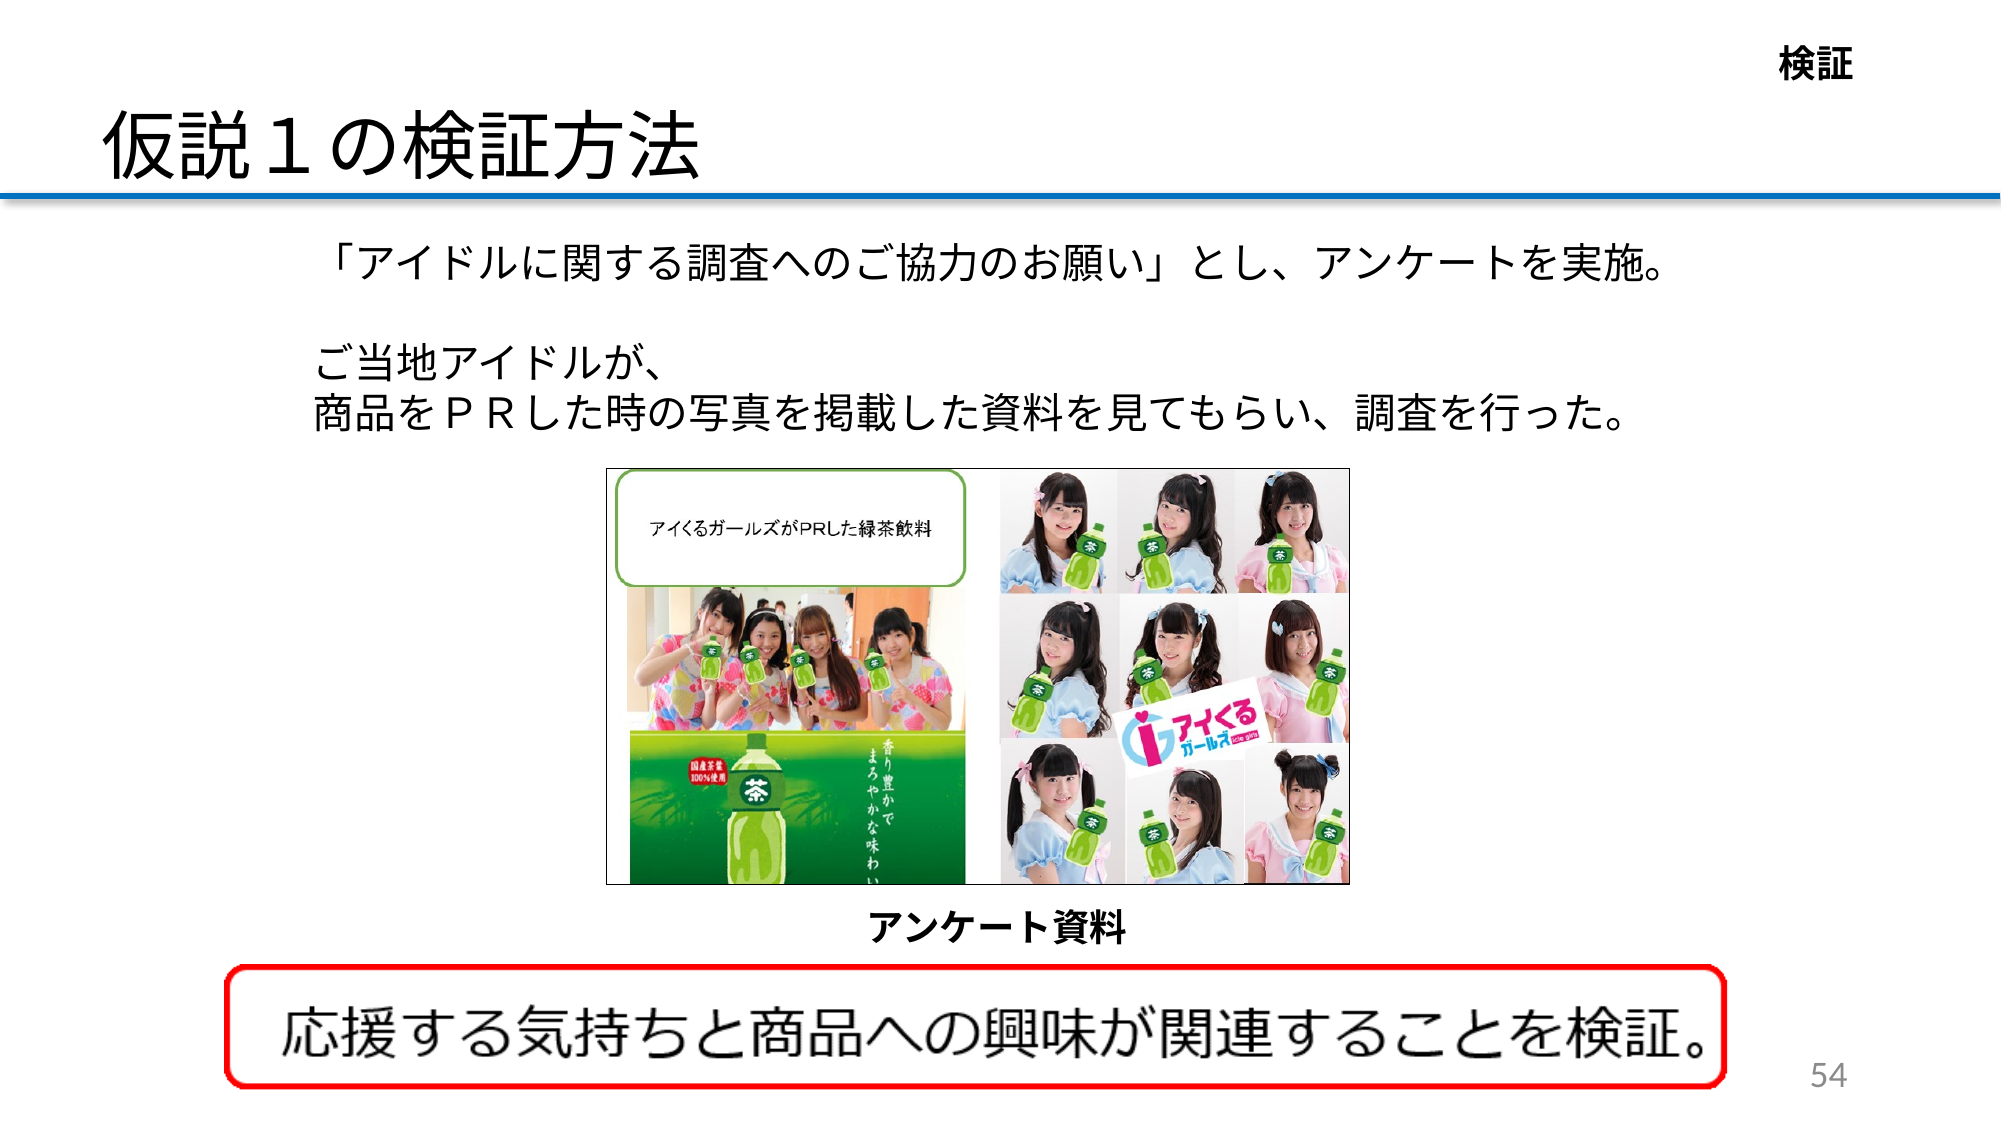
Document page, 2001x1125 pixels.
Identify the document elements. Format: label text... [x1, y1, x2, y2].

text_box 「アイドルに関する調査へのご協力のお願い」とし、アンケートを実施。 ご当地アイドルが、 商品をＰＲした時の写真を掲載した資料を見てもらい、調査を行った。 [298, 229, 1702, 490]
picture [606, 468, 1350, 885]
text_box 検証 [1764, 33, 1869, 93]
slide_number 54 [1776, 1042, 1863, 1103]
picture [224, 964, 1776, 1112]
text_box 仮説１の検証方法 [86, 91, 717, 197]
text_box アンケート資料 [851, 896, 1143, 957]
